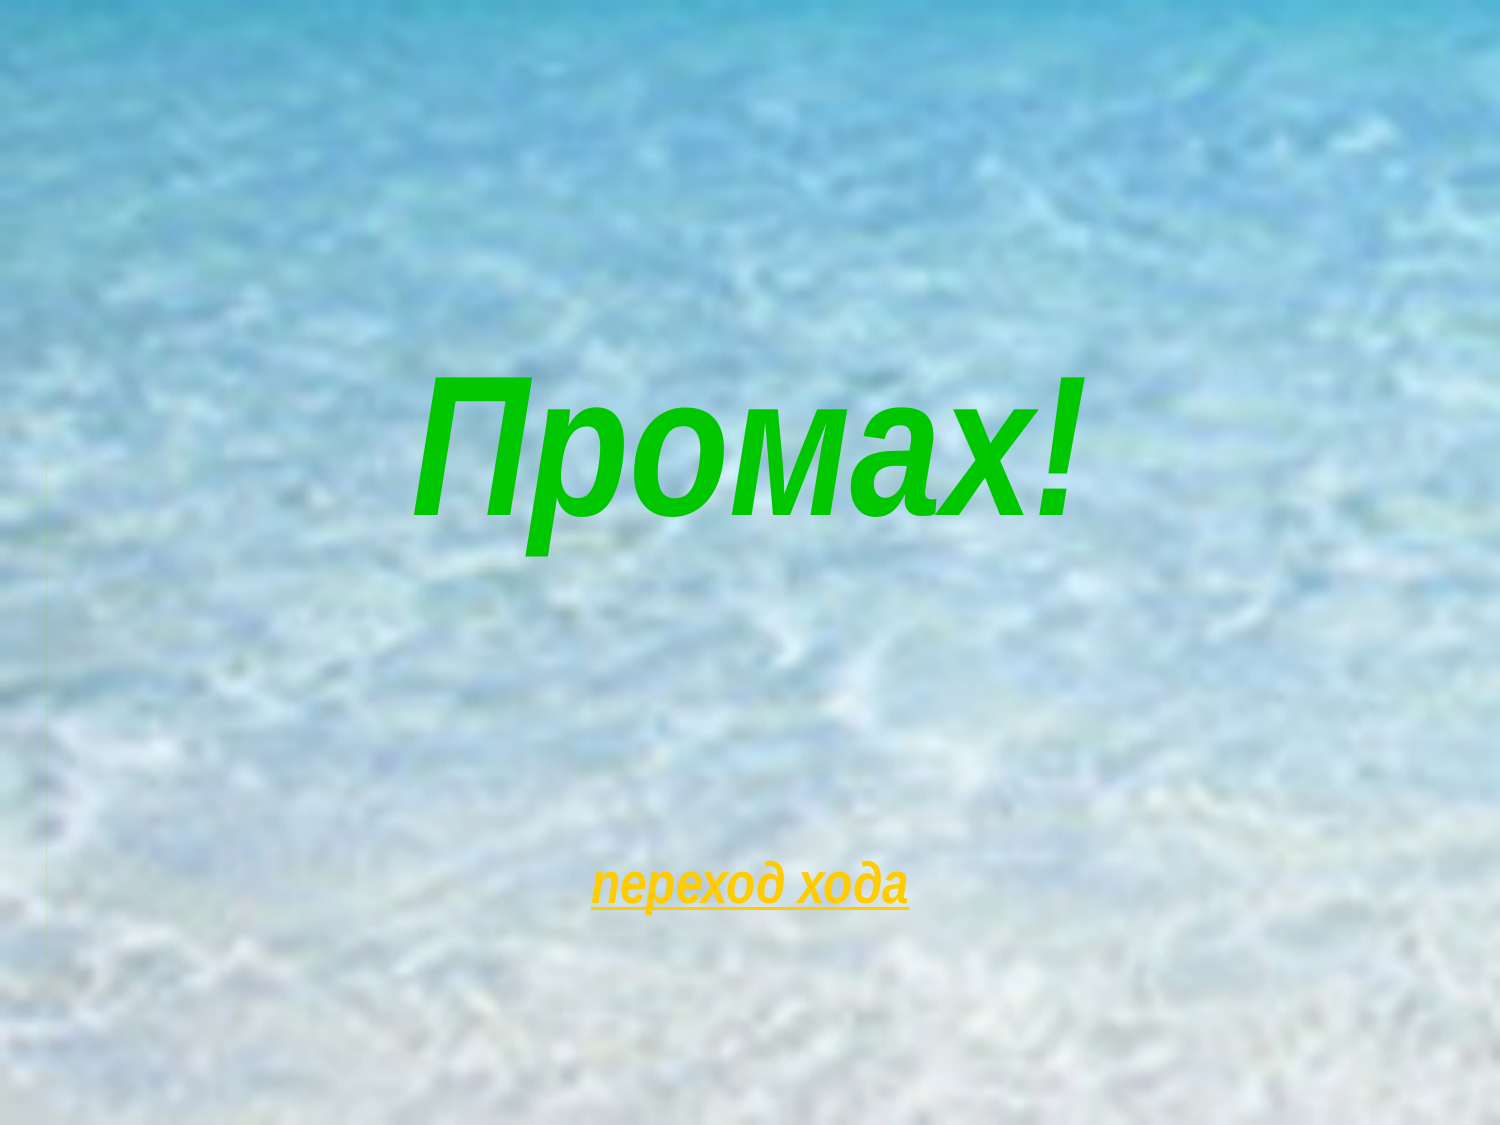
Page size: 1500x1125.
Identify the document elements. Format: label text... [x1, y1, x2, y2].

subtitle переход хода [224, 845, 1276, 926]
title Промах! [112, 327, 1388, 563]
picture [0, 0, 1500, 1125]
